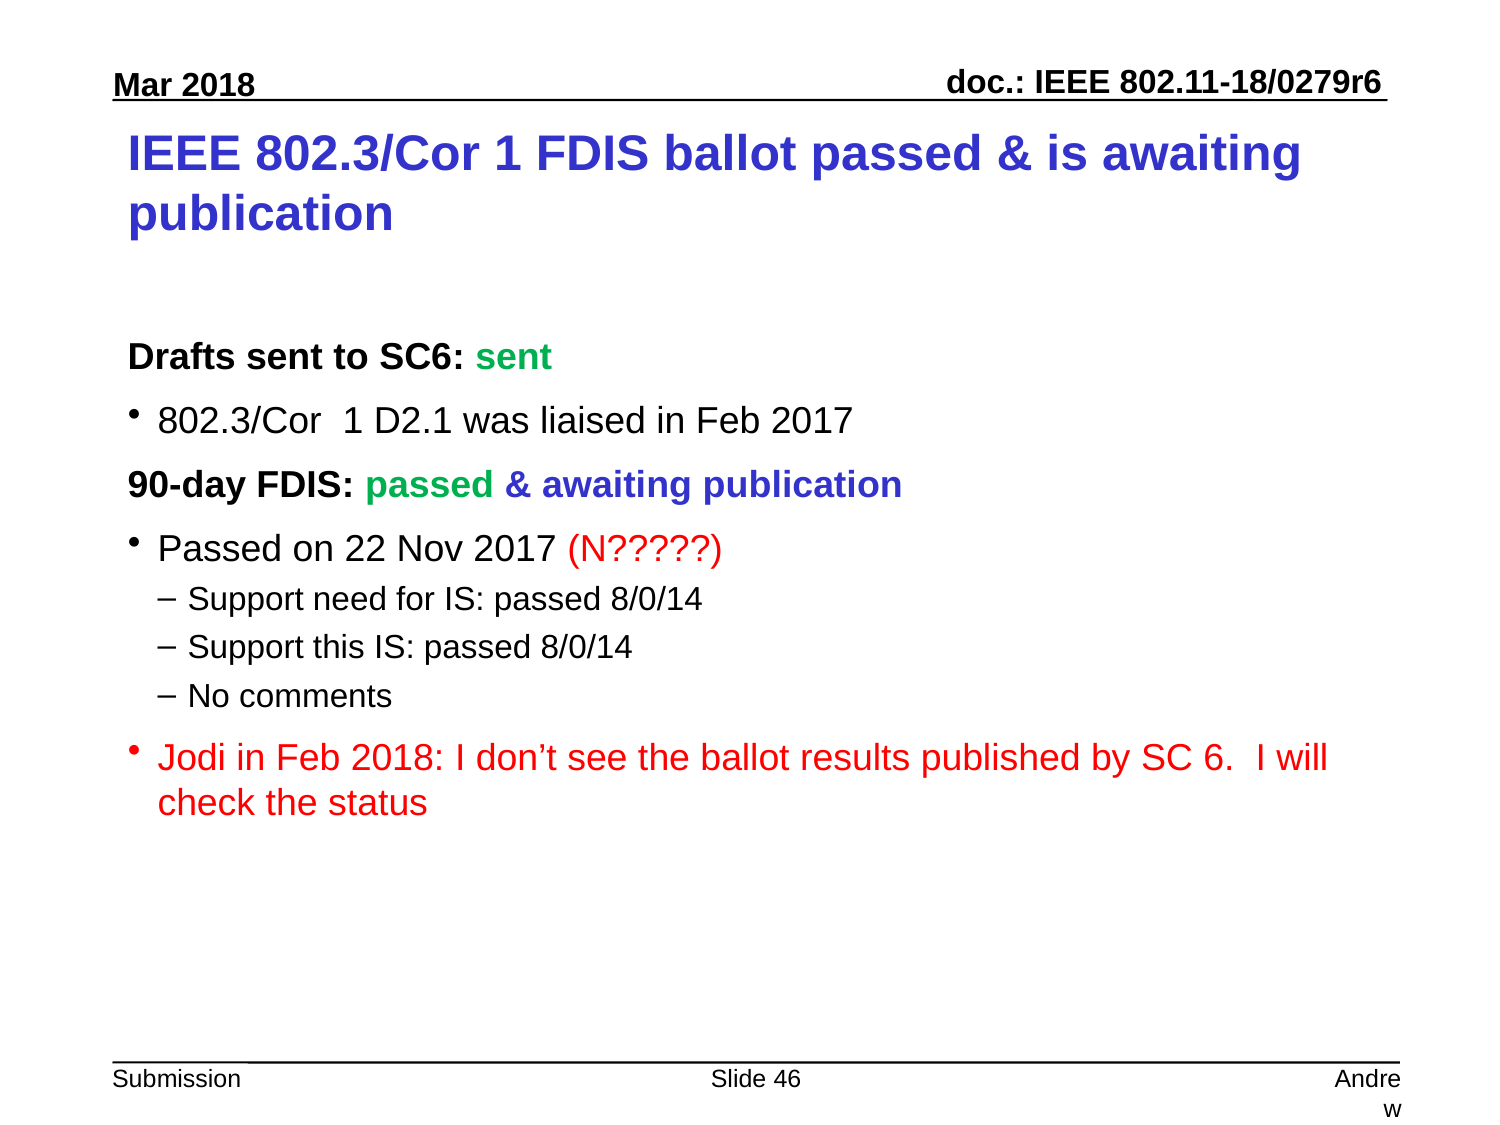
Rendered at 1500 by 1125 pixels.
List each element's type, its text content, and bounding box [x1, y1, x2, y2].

footer Andrew Myles, Cisco [1320, 1061, 1402, 1093]
list Drafts sent to SC6: sent 802.3/Cor 1 D2.1 was liaised in Feb 2017 90-day FDIS: passed & awaiting publication Passed on 22 Nov 2017 (N?????) Support need for IS: passed 8/0/14 Support this IS: passed 8/0/14 No comments Jodi in Feb 2018: I don’t see the ballot results published by SC 6. I will check the status [112, 324, 1388, 1000]
title IEEE 802.3/Cor 1 FDIS ballot passed & is awaiting publication [112, 112, 1388, 288]
slide_number Slide 46 [709, 1061, 803, 1093]
